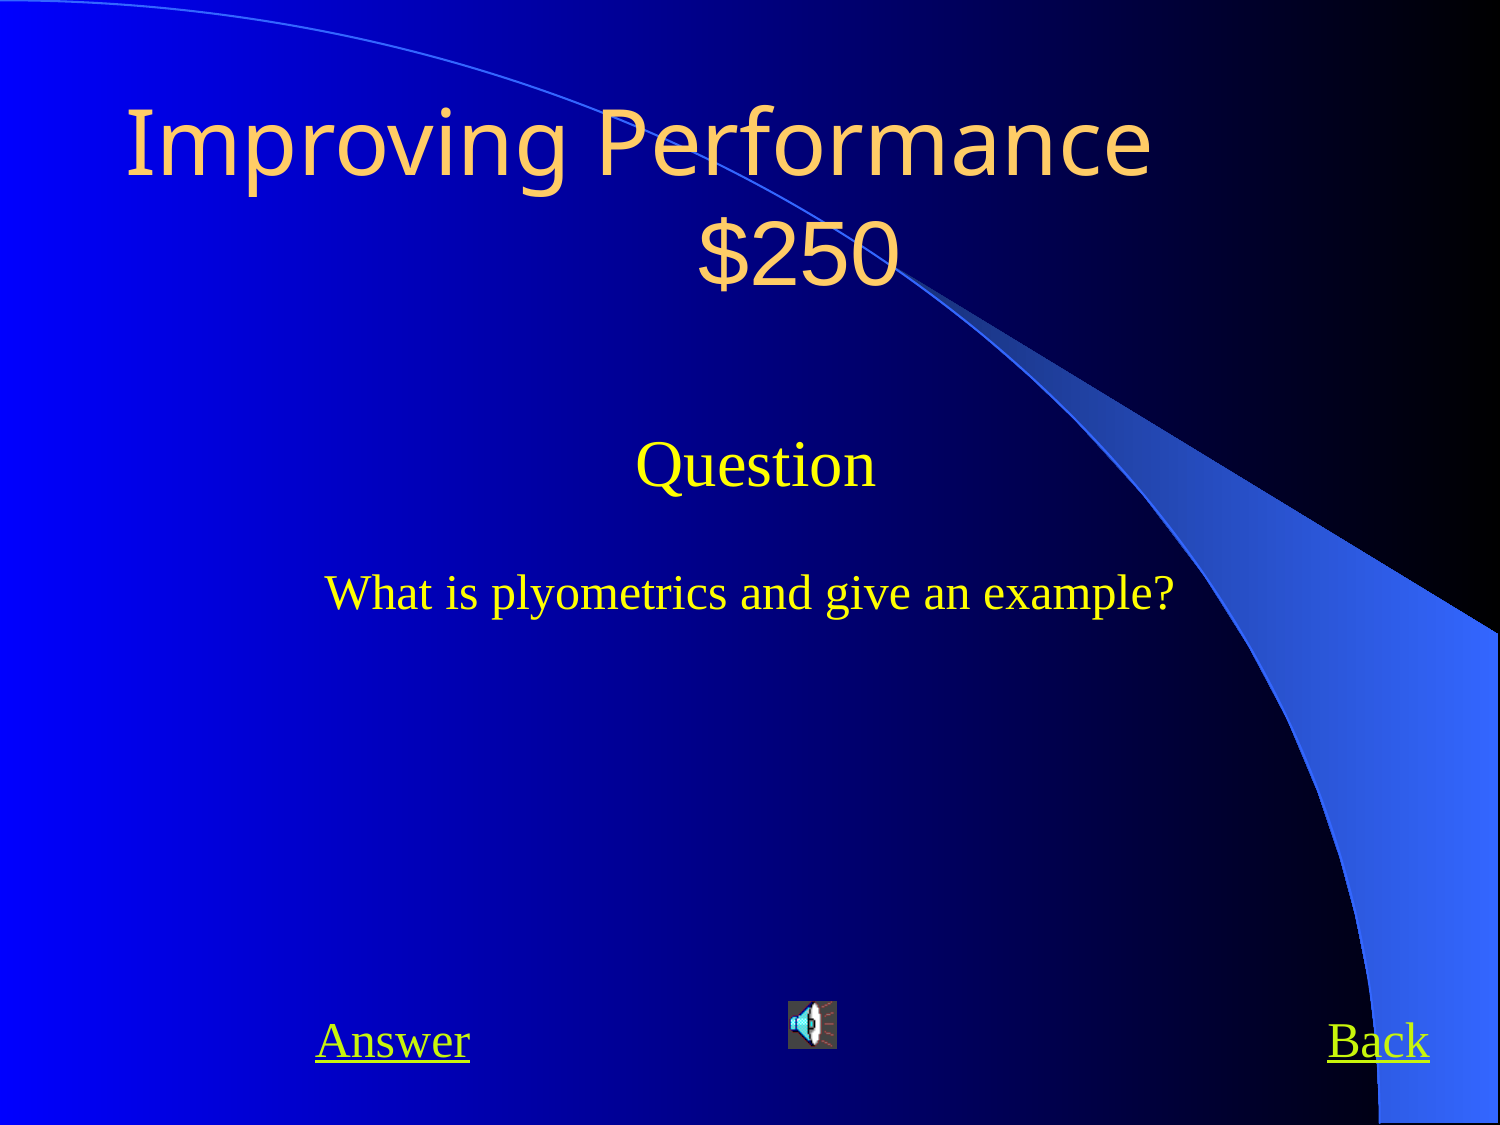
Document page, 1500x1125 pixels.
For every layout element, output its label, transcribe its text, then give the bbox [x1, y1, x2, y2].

text_box Back [1312, 999, 1446, 1075]
text_box Question What is plyometrics and give an example? [99, 412, 1413, 628]
text_box Answer [300, 999, 625, 1075]
title Improving Performance $250 [87, 99, 1363, 288]
picture [787, 999, 838, 1051]
